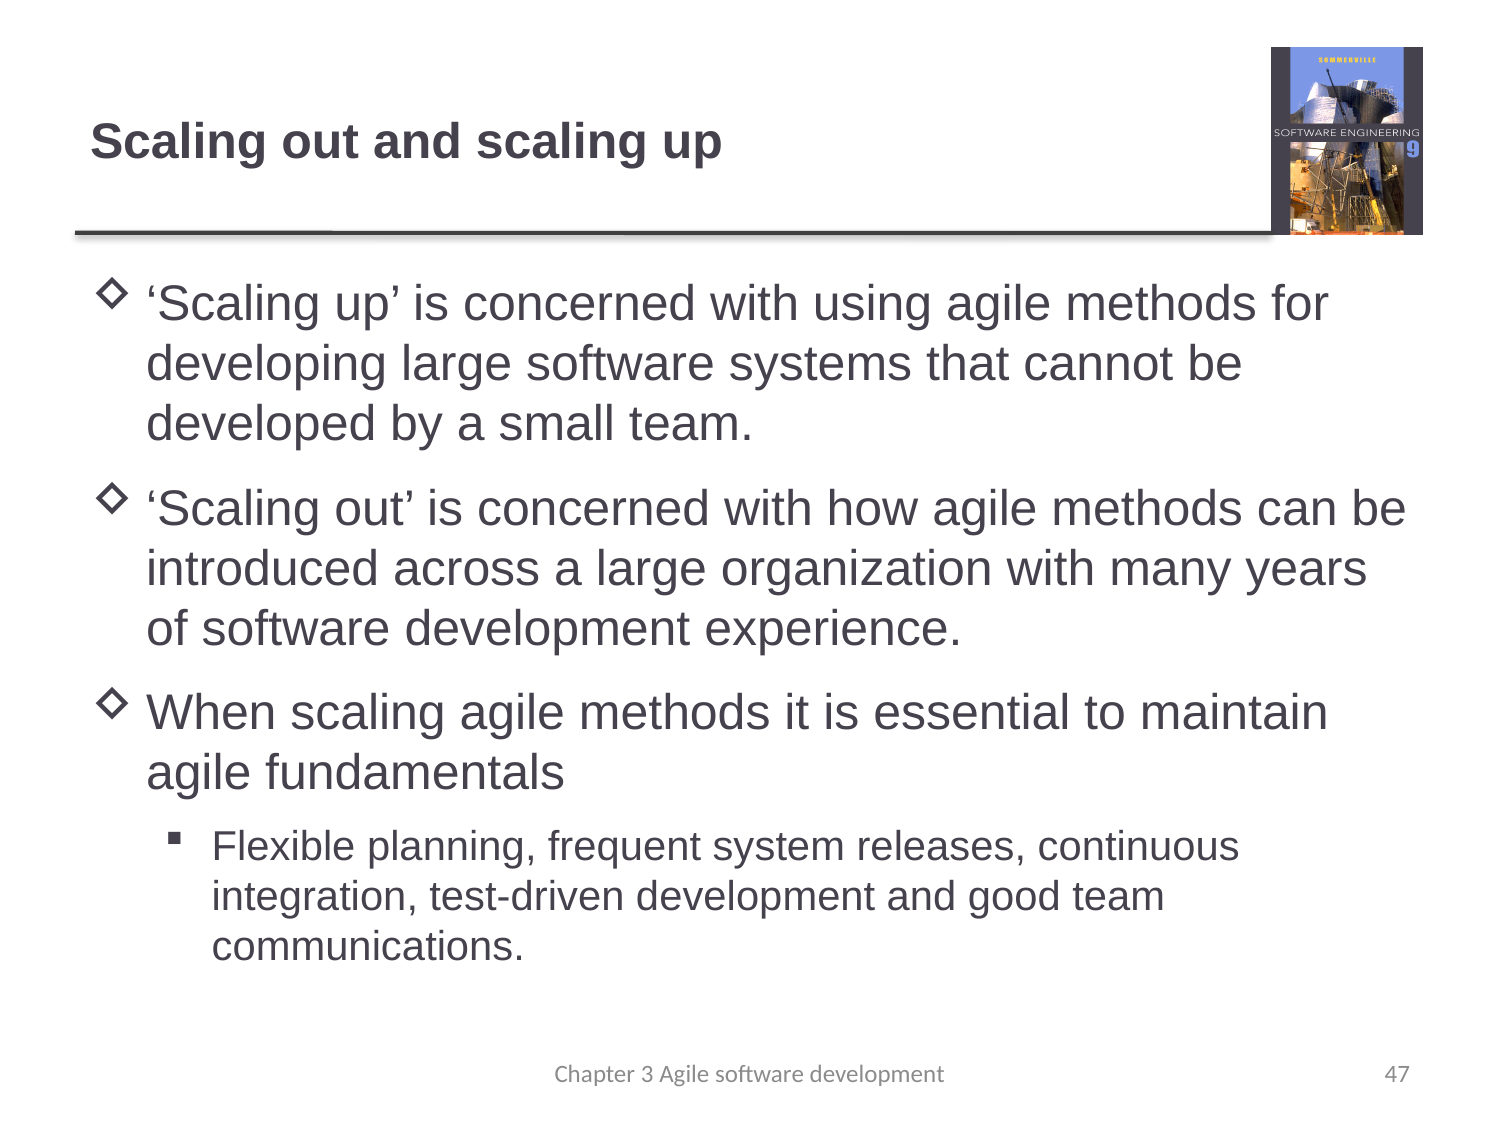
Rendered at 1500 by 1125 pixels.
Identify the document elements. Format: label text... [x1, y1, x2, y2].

footer Chapter 3 Agile software development [512, 1042, 988, 1103]
title Scaling out and scaling up [74, 44, 1272, 233]
list ‘Scaling up’ is concerned with using agile methods for developing large software systems that cannot be developed by a small team. ‘Scaling out’ is concerned with how agile methods can be introduced across a large organization with many years of software development experience. When scaling agile methods it is essential to maintain agile fundamentals Flexible planning, frequent system releases, continuous integration, test-driven development and good team communications. [75, 262, 1425, 1005]
slide_number 47 [1074, 1042, 1425, 1103]
picture [1272, 47, 1423, 235]
